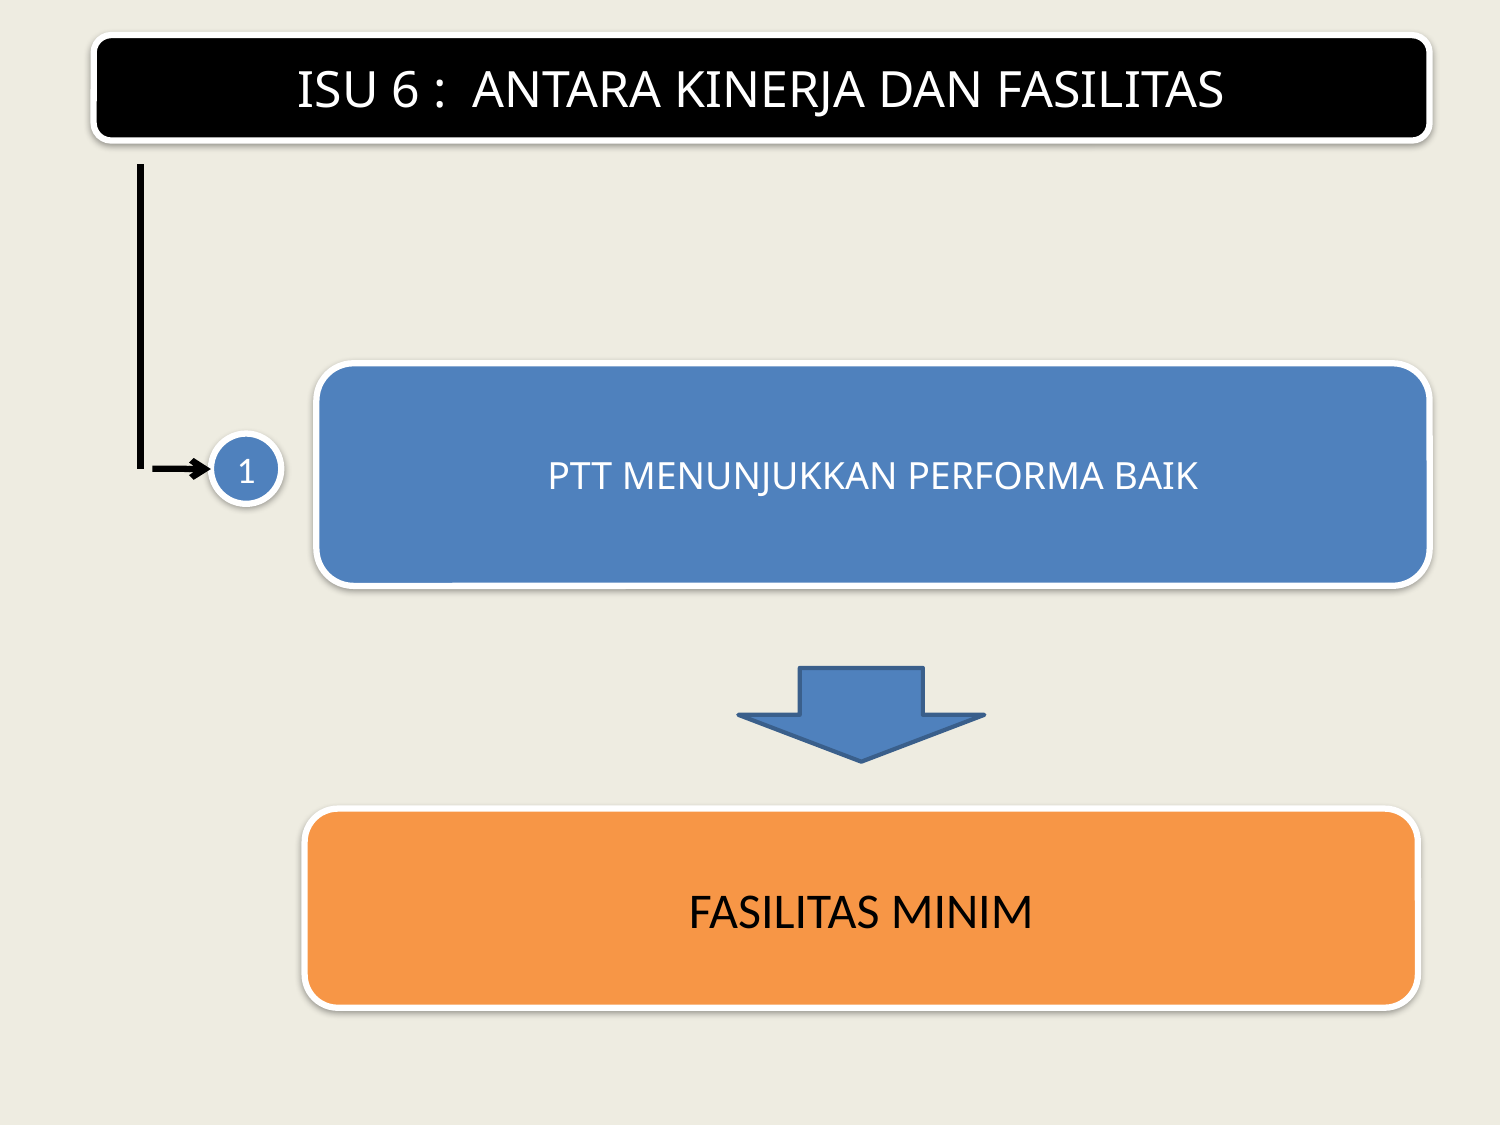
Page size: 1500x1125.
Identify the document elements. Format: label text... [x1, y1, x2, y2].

text_box FASILITAS MINIM [301, 805, 1422, 1011]
text_box PTT MENUNJUKKAN PERFORMA BAIK [313, 471, 1433, 590]
text_box [736, 665, 987, 764]
text_box 1 [208, 478, 284, 507]
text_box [93, 34, 1430, 470]
